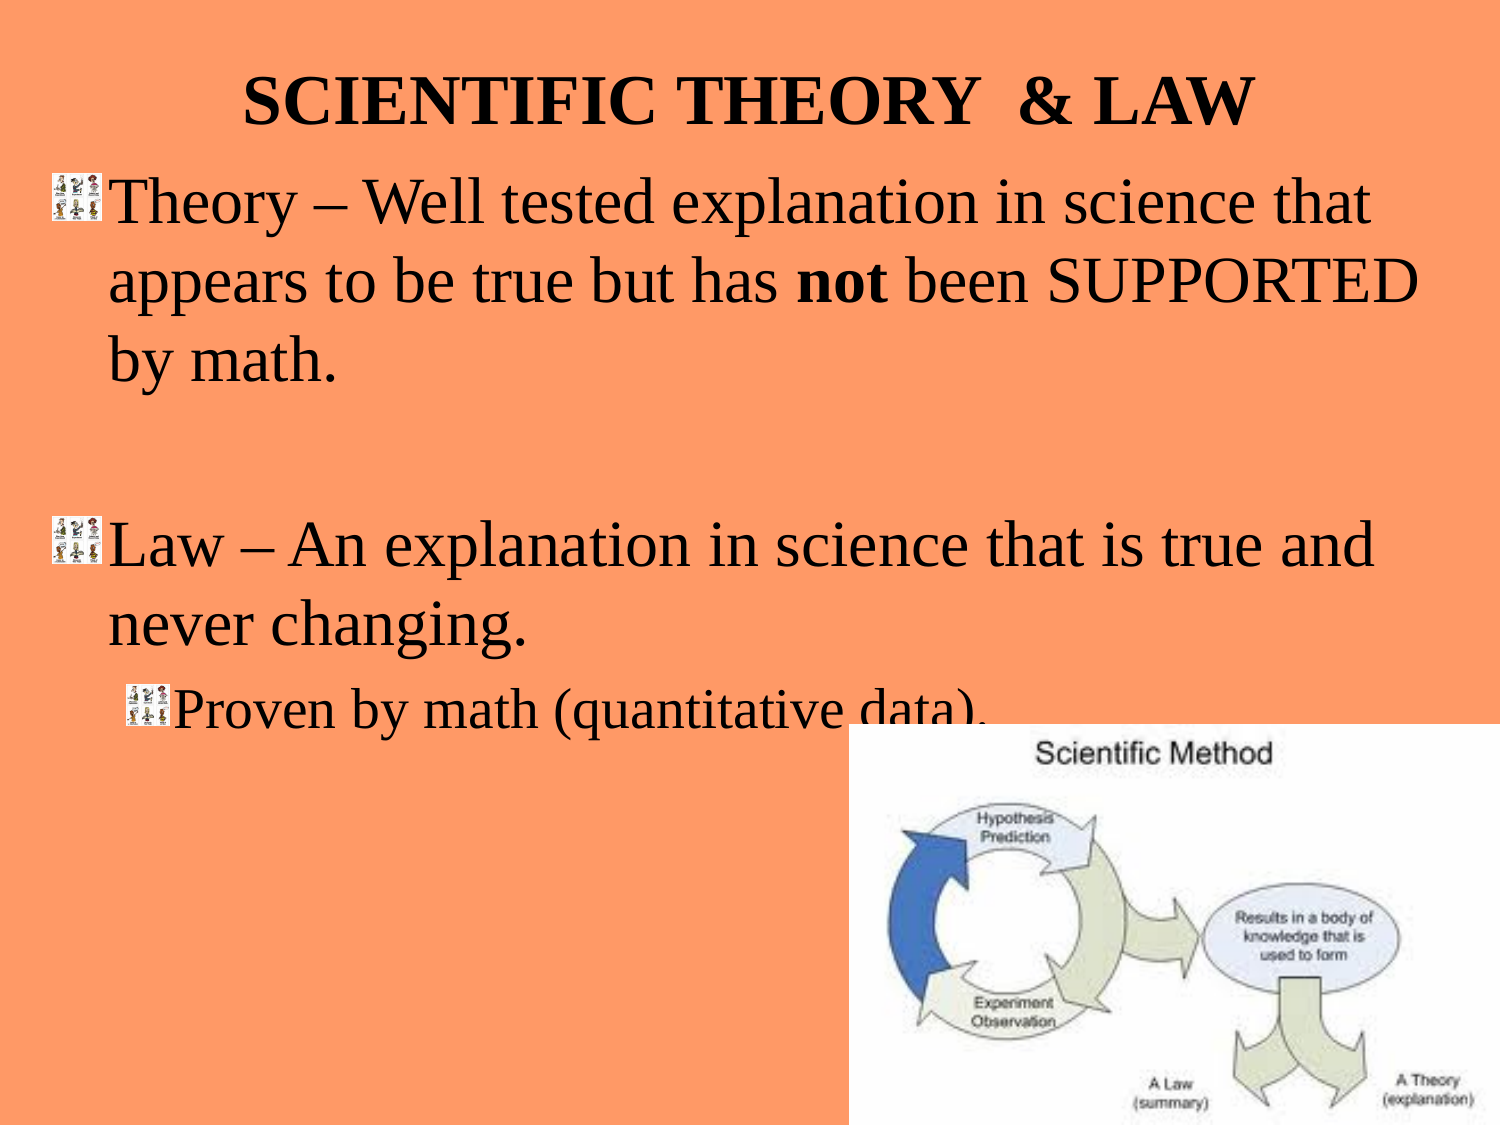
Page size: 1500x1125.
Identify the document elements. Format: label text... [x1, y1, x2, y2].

list Theory – Well tested explanation in science that appears to be true but has not been SUPPORTED by math. Law – An explanation in science that is true and never changing. Proven by math (quantitative data). [37, 149, 1500, 750]
picture [52, 173, 102, 221]
picture [126, 684, 170, 726]
title SCIENTIFIC THEORY & LAW [75, 45, 1425, 149]
picture [849, 724, 1500, 1125]
picture [52, 516, 102, 564]
